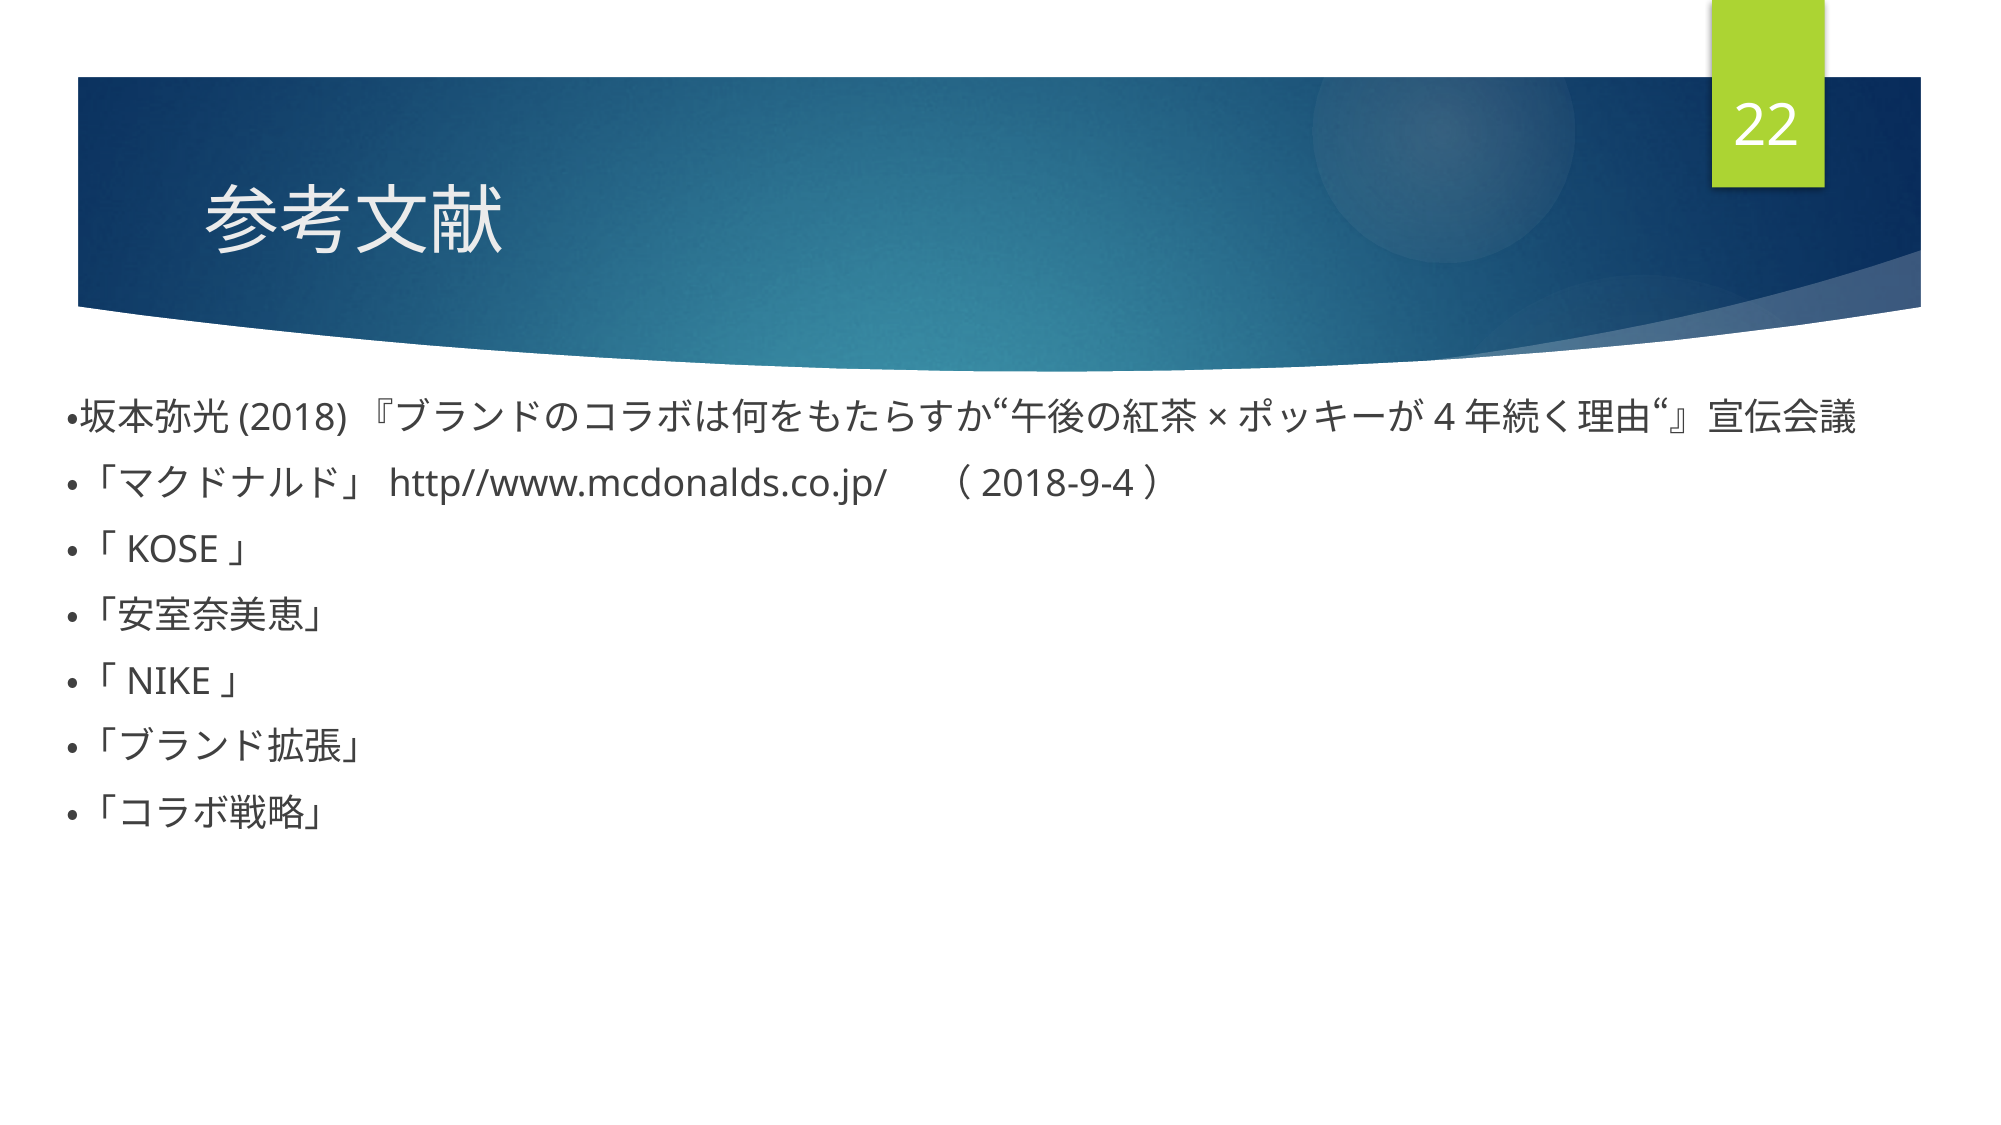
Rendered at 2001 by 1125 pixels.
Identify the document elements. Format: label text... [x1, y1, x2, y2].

title 参考文献 [189, 159, 1627, 276]
list ・坂本弥光(2018)『ブランドのコラボは何をもたらすか“午後の紅茶×ポッキーが4年続く理由“』宣伝会議 ・「マクドナルド」http//www.mcdonalds.co.jp/ （2018-9-4） ・「KOSE」 ・「安室奈美恵」 ・「NIKE」 ・「ブランド拡張」 ・「コラボ戦略」 [51, 385, 1944, 1073]
slide_number 22 [1698, 48, 1836, 175]
